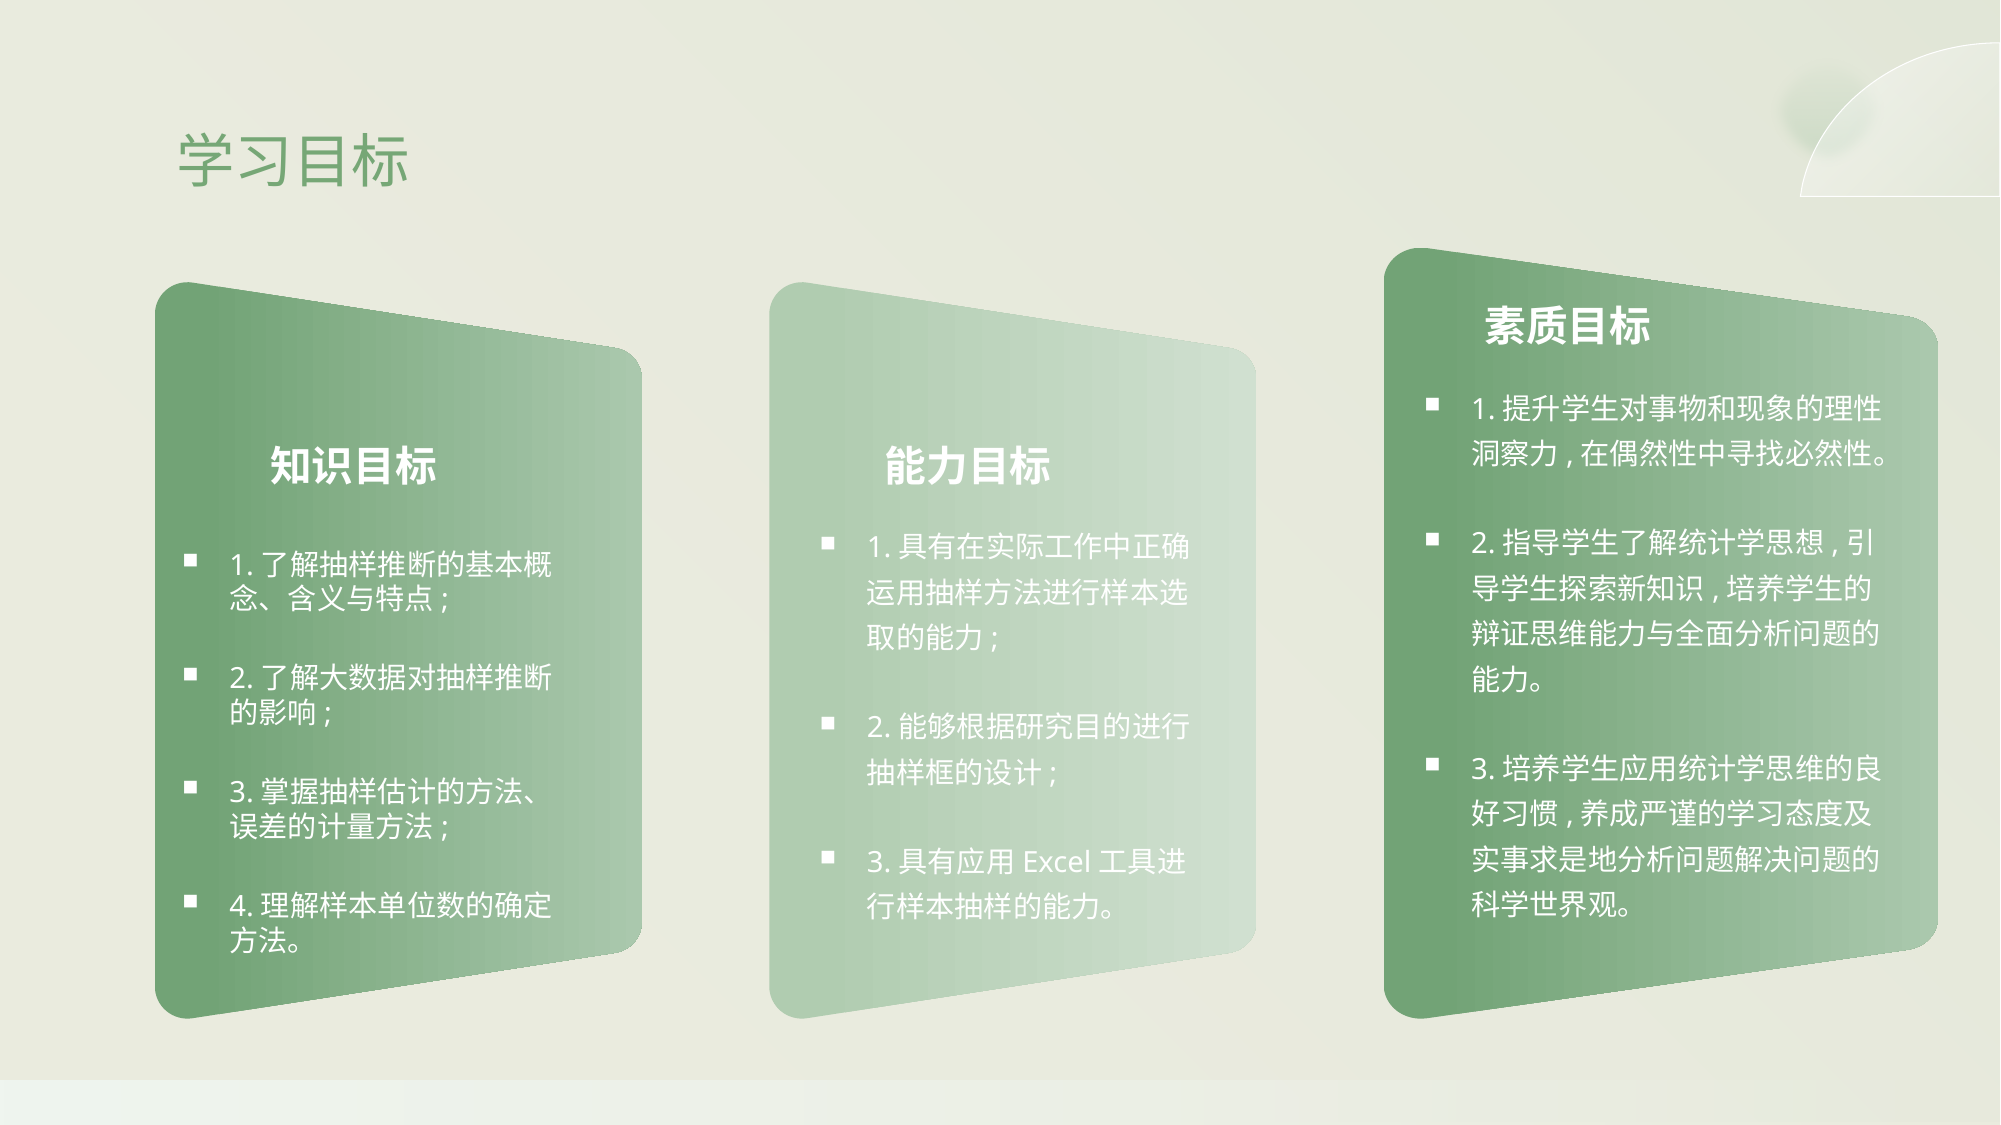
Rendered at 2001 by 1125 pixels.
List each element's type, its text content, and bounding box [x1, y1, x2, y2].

text_box 1.提升学生对事物和现象的理性洞察力,在偶然性中寻找必然性。 2.指导学生了解统计学思想,引导学生探索新知识,培养学生的辩证思维能力与全面分析问题的能力。 3.培养学生应用统计学思维的良好习惯,养成严谨的学习态度及实事求是地分析问题解决问题的科学世界观。 [1424, 318, 1896, 983]
text_box 能力目标 [884, 439, 1216, 506]
text_box [1383, 247, 1785, 1019]
text_box 1.具有在实际工作中正确运用抽样方法进行样本选取的能力; 2.能够根据研究目的进行抽样框的设计; 3.具有应用Excel工具进行样本抽样的能力。 [819, 562, 1205, 880]
text_box [154, 282, 642, 1019]
text_box 知识目标 [270, 439, 602, 506]
text_box [1533, 97, 2000, 248]
text_box [1816, 303, 1939, 952]
text_box 学习目标 [161, 89, 829, 240]
text_box [769, 282, 1257, 1019]
text_box 素质目标 [1484, 299, 1816, 318]
text_box 1.了解抽样推断的基本概念、含义与特点; 2.了解大数据对抽样推断的影响; 3.掌握抽样估计的方法、误差的计量方法; 4.理解样本单位数的确定方法。 [182, 592, 567, 911]
